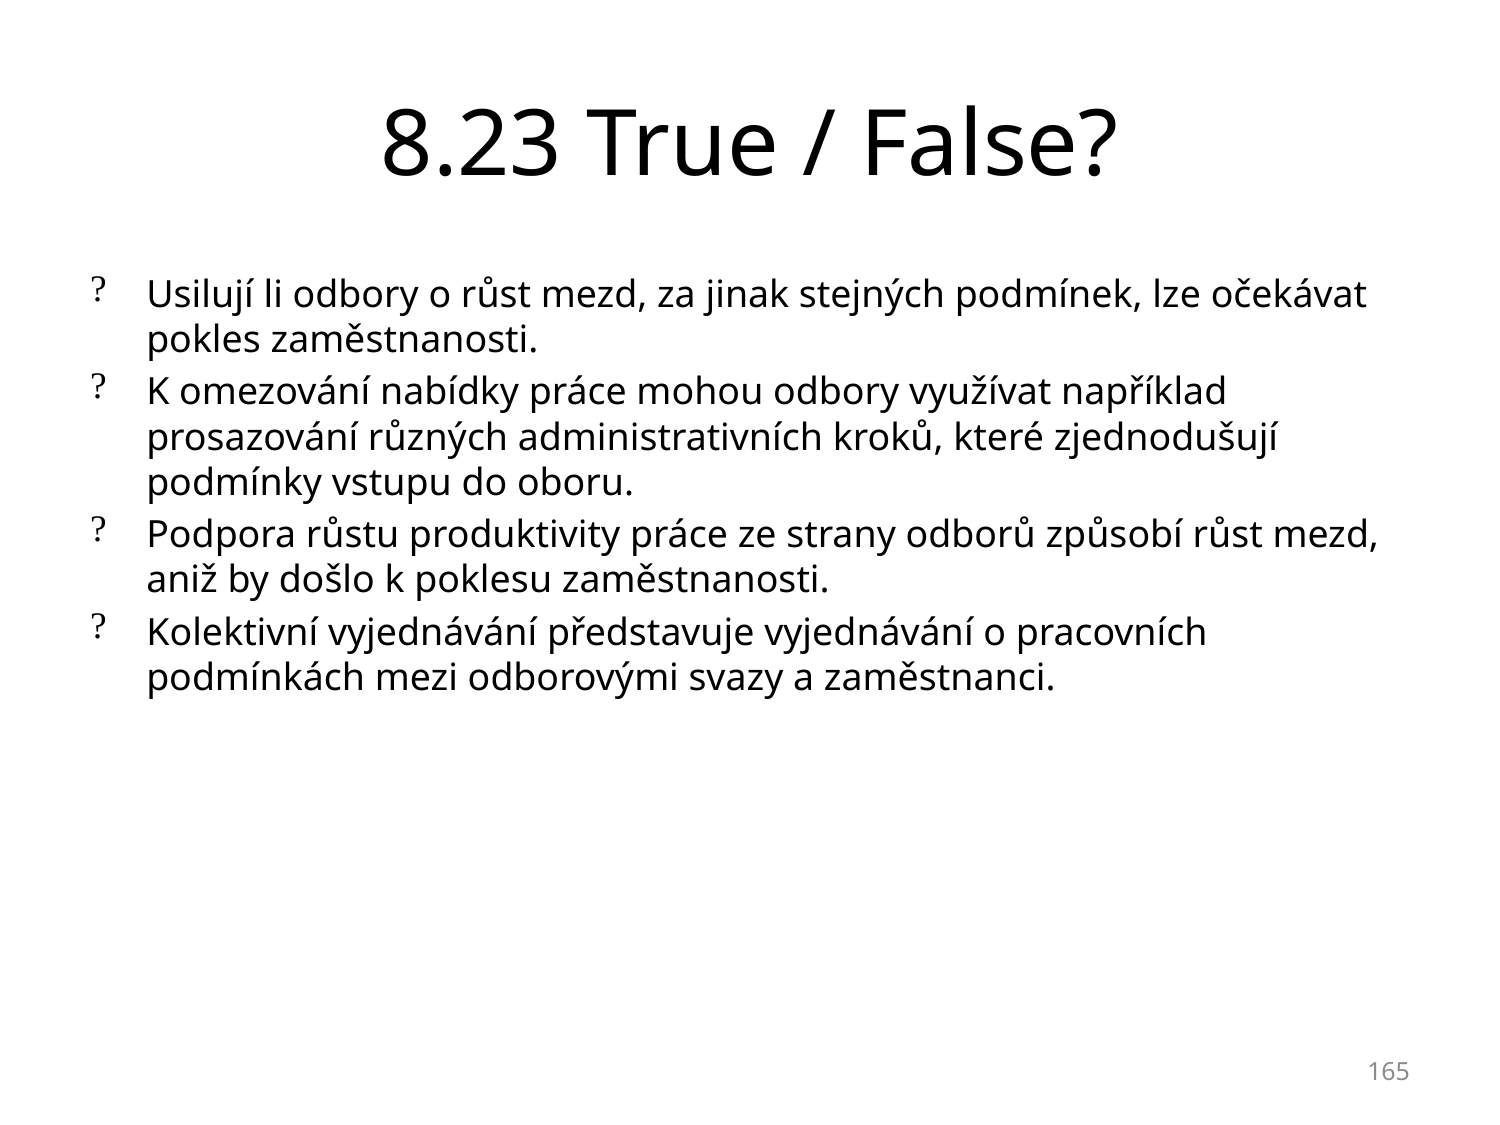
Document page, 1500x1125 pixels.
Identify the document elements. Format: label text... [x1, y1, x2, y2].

slide_number 165 [1074, 1042, 1425, 1103]
title 8.23 True / False? [75, 45, 1425, 233]
list Usilují li odbory o růst mezd, za jinak stejných podmínek, lze očekávat pokles zaměstnanosti. K omezování nabídky práce mohou odbory využívat například prosazování různých administrativních kroků, které zjednodušují podmínky vstupu do oboru. Podpora růstu produktivity práce ze strany odborů způsobí růst mezd, aniž by došlo k poklesu zaměstnanosti. Kolektivní vyjednávání představuje vyjednávání o pracovních podmínkách mezi odborovými svazy a zaměstnanci. [75, 262, 1425, 1005]
